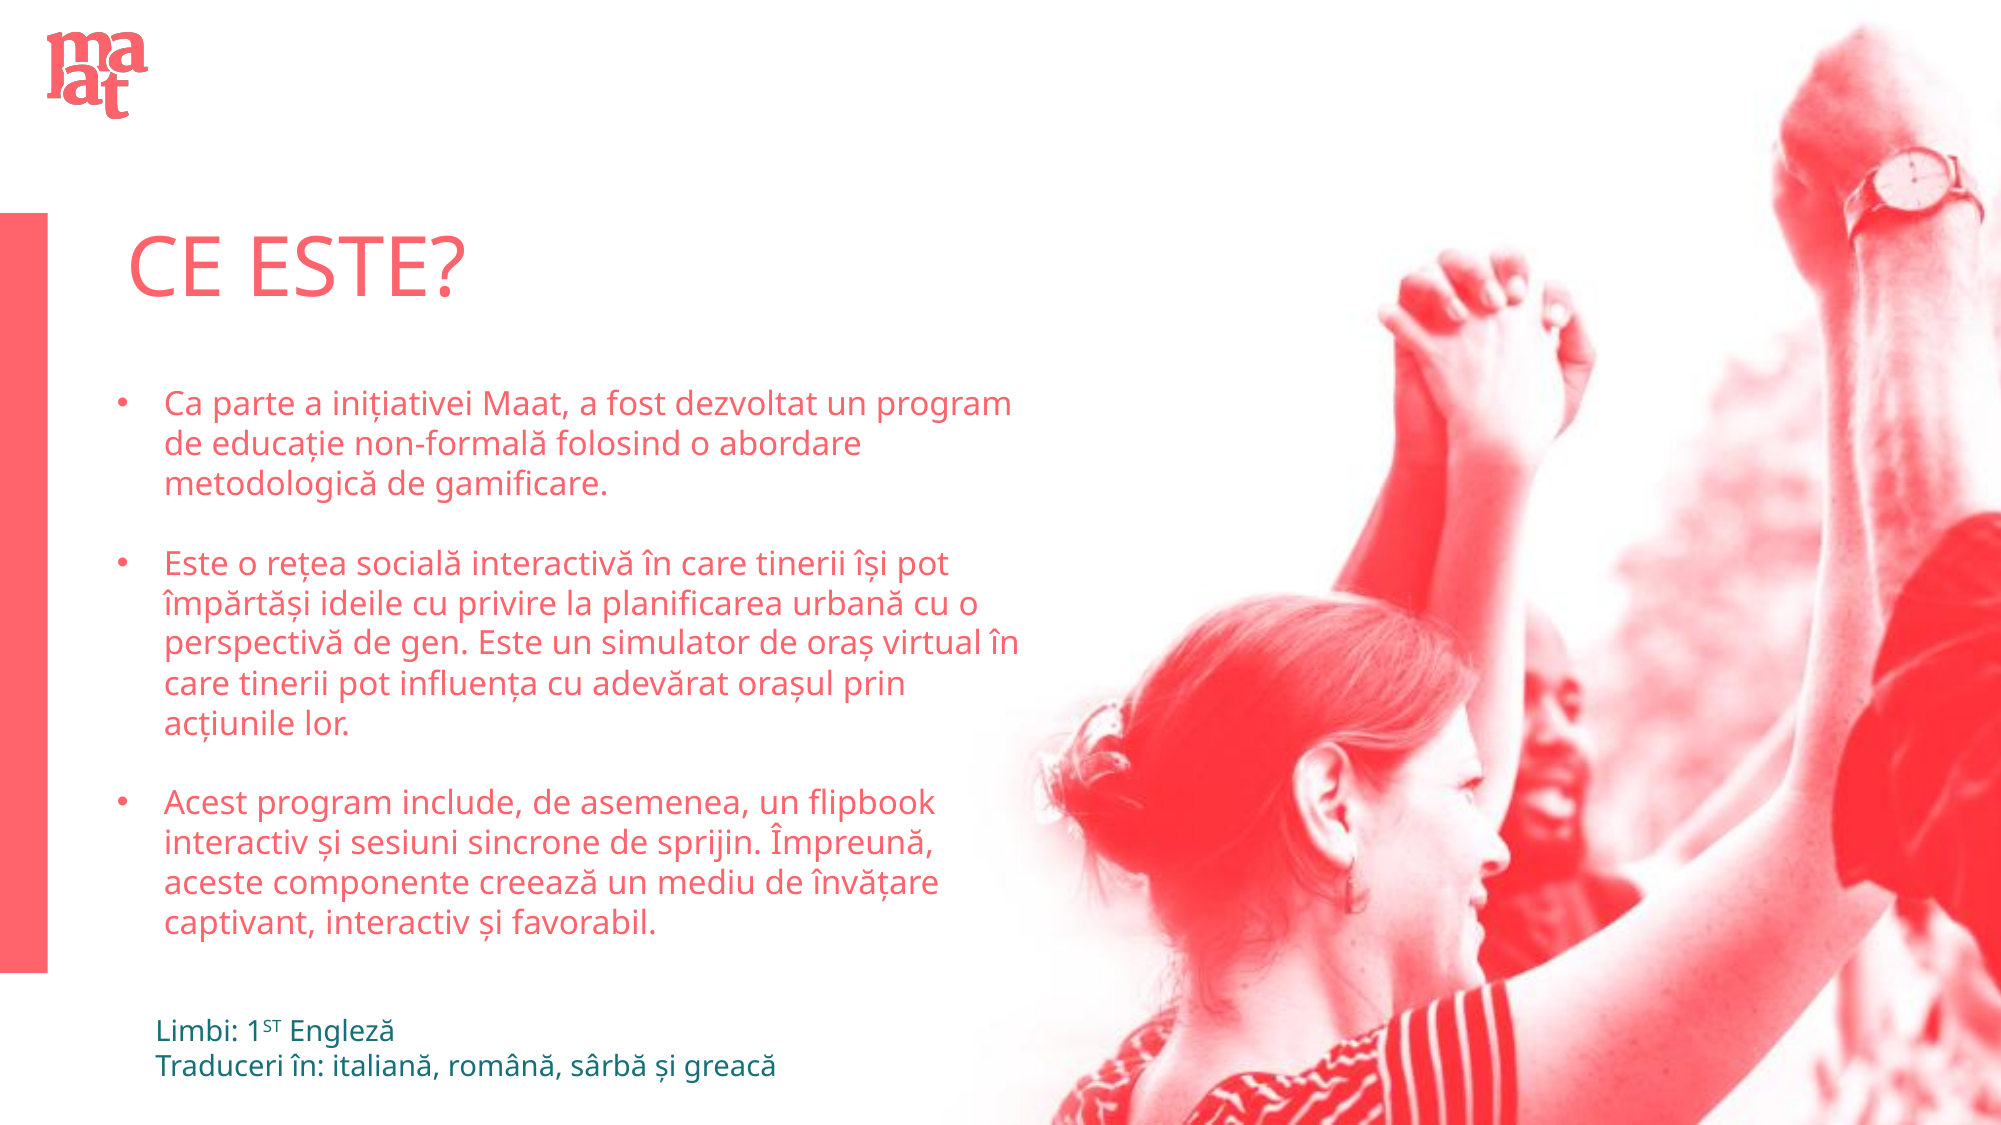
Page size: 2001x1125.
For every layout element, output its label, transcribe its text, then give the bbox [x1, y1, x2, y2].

text_box Ca parte a inițiativei Maat, a fost dezvoltat un program de educație non-formală folosind o abordare metodologică de gamificare. Este o rețea socială interactivă în care tinerii își pot împărtăși ideile cu privire la planificarea urbană cu o perspectivă de gen. Este un simulator de oraș virtual în care tinerii pot influența cu adevărat orașul prin acțiunile lor. Acest program include, de asemenea, un flipbook interactiv și sesiuni sincrone de sprijin. Împreună, aceste componente creează un mediu de învățare captivant, interactiv și favorabil. [102, 374, 849, 949]
picture [47, 32, 149, 120]
text_box Limbi: 1ST Engleză Traduceri în: italiană, română, sârbă și greacă [140, 1004, 849, 1090]
text_box CE ESTE? [126, 213, 849, 374]
text_box [0, 212, 49, 975]
picture [849, 0, 2001, 1125]
